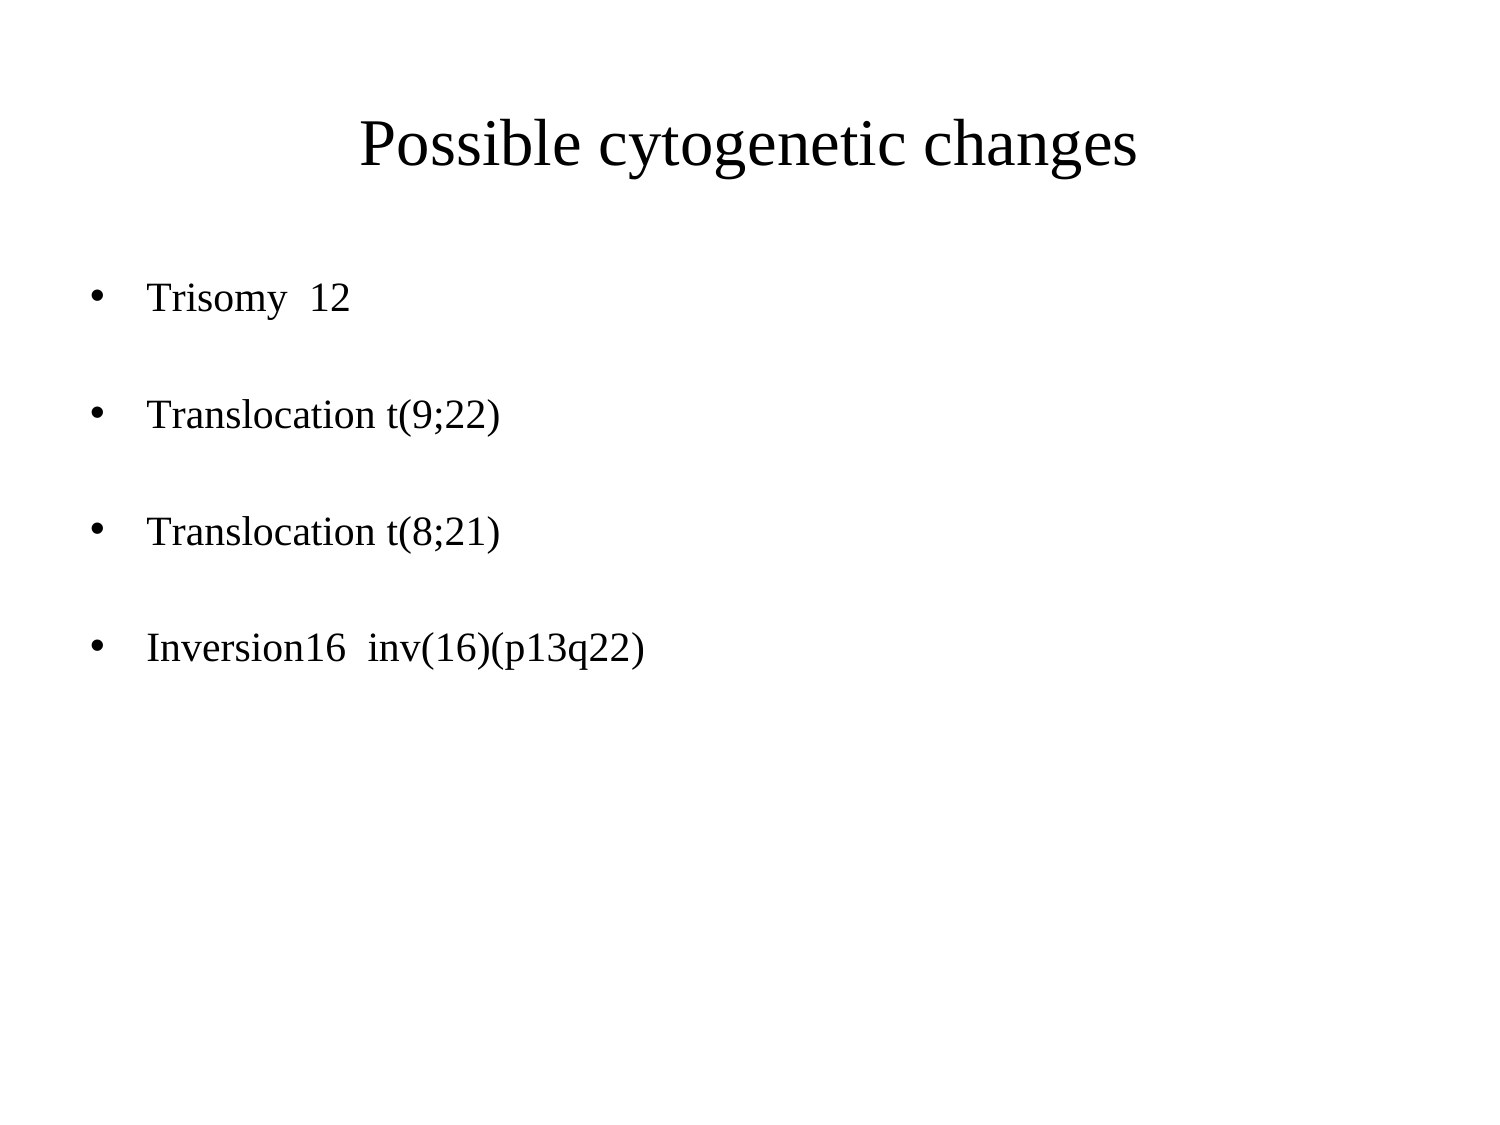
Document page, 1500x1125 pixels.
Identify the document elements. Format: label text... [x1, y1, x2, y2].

list Тrisomy 12 Тranslocation t(9;22) Тranslocation t(8;21) Inversion16 inv(16)(p13q22) nv(16)(p13q22) [75, 262, 1425, 1005]
title Possible cytogenetic changes [75, 45, 1425, 233]
